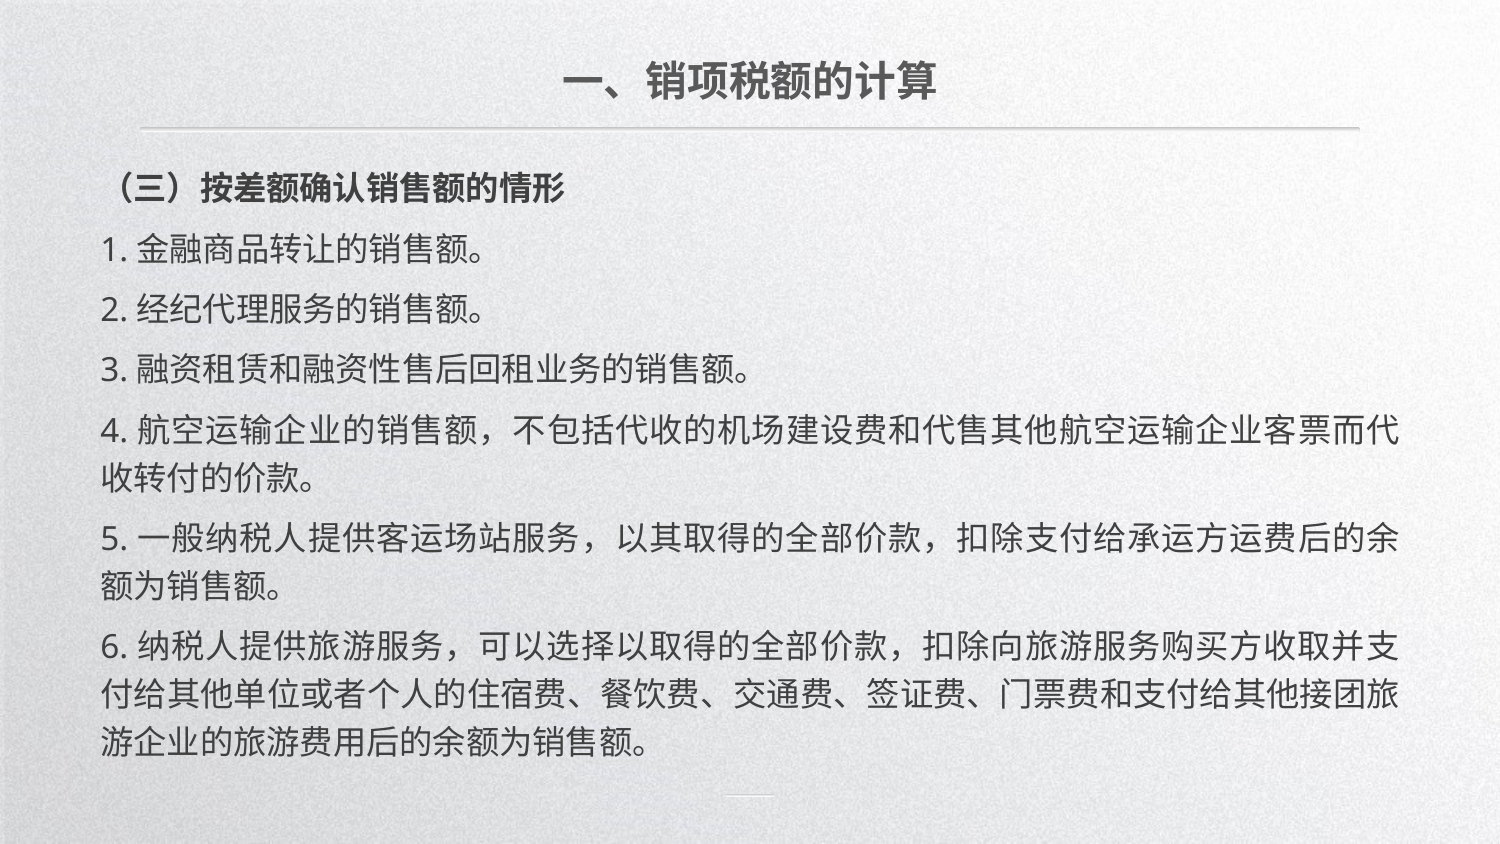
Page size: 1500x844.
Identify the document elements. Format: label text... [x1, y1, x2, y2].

picture [0, 0, 1500, 844]
text_box 一、销项税额的计算 [460, 49, 1039, 111]
text_box （三）按差额确认销售额的情形 1.金融商品转让的销售额。 2.经纪代理服务的销售额。 3.融资租赁和融资性售后回租业务的销售额。 4.航空运输企业的销售额，不包括代收的机场建设费和代售其他航空运输企业客票而代收转付的价款。 5.一般纳税人提供客运场站服务，以其取得的全部价款，扣除支付给承运方运费后的余额为销售额。 6.纳税人提供旅游服务，可以选择以取得的全部价款，扣除向旅游服务购买方收取并支付给其他单位或者个人的住宿费、餐饮费、交通费、签证费、门票费和支付给其他接团旅游企业的旅游费用后的余额为销售额。 [100, 159, 1400, 822]
